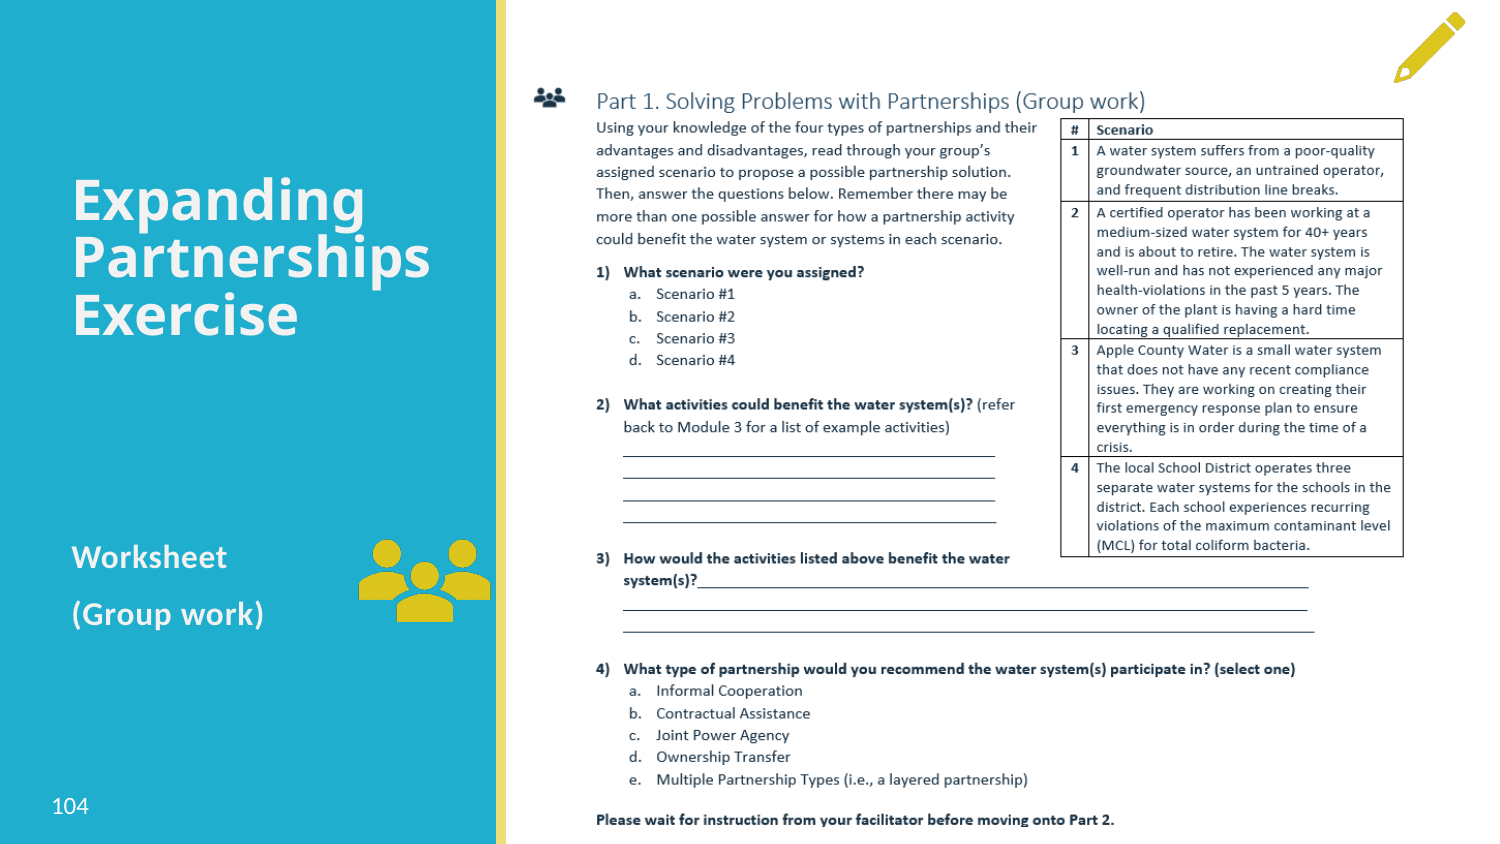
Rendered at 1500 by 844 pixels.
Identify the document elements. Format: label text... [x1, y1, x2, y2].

picture [349, 505, 500, 656]
title Expanding Partnerships Exercise [56, 73, 451, 355]
list Worksheet (Group work) [56, 532, 451, 780]
picture [531, 5, 1472, 828]
slide_number 104 [16, 782, 124, 828]
